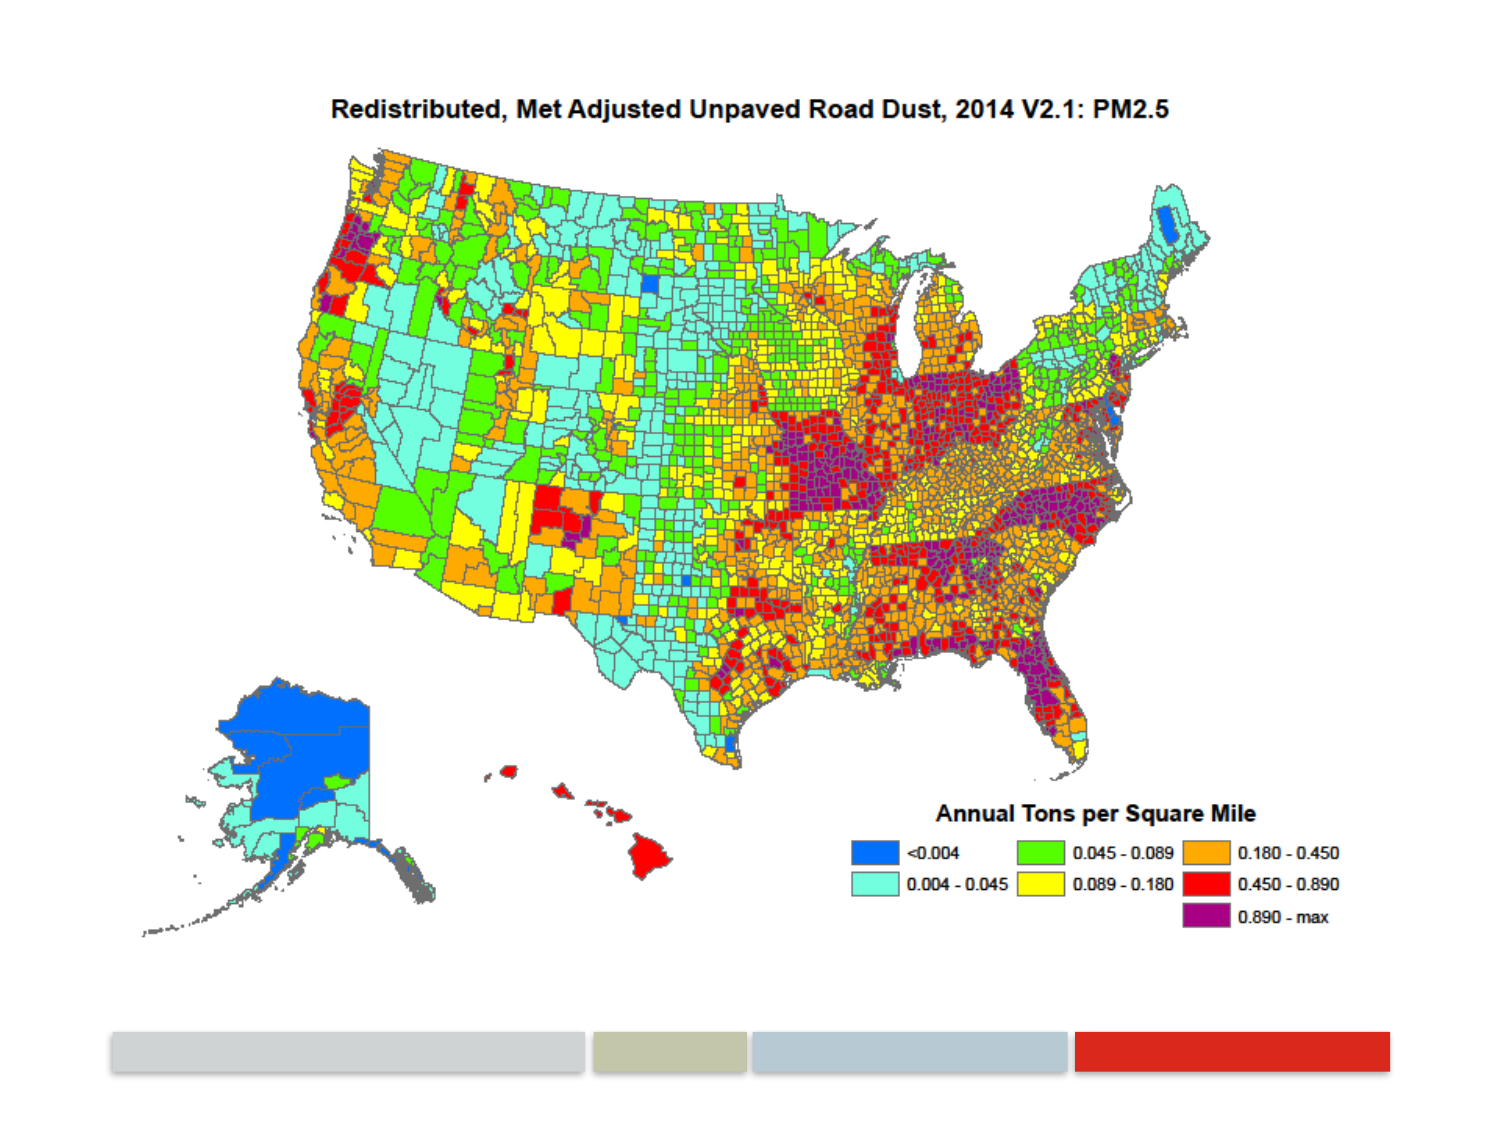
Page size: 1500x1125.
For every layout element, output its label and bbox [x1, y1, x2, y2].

text_box [74, 12, 1426, 1025]
